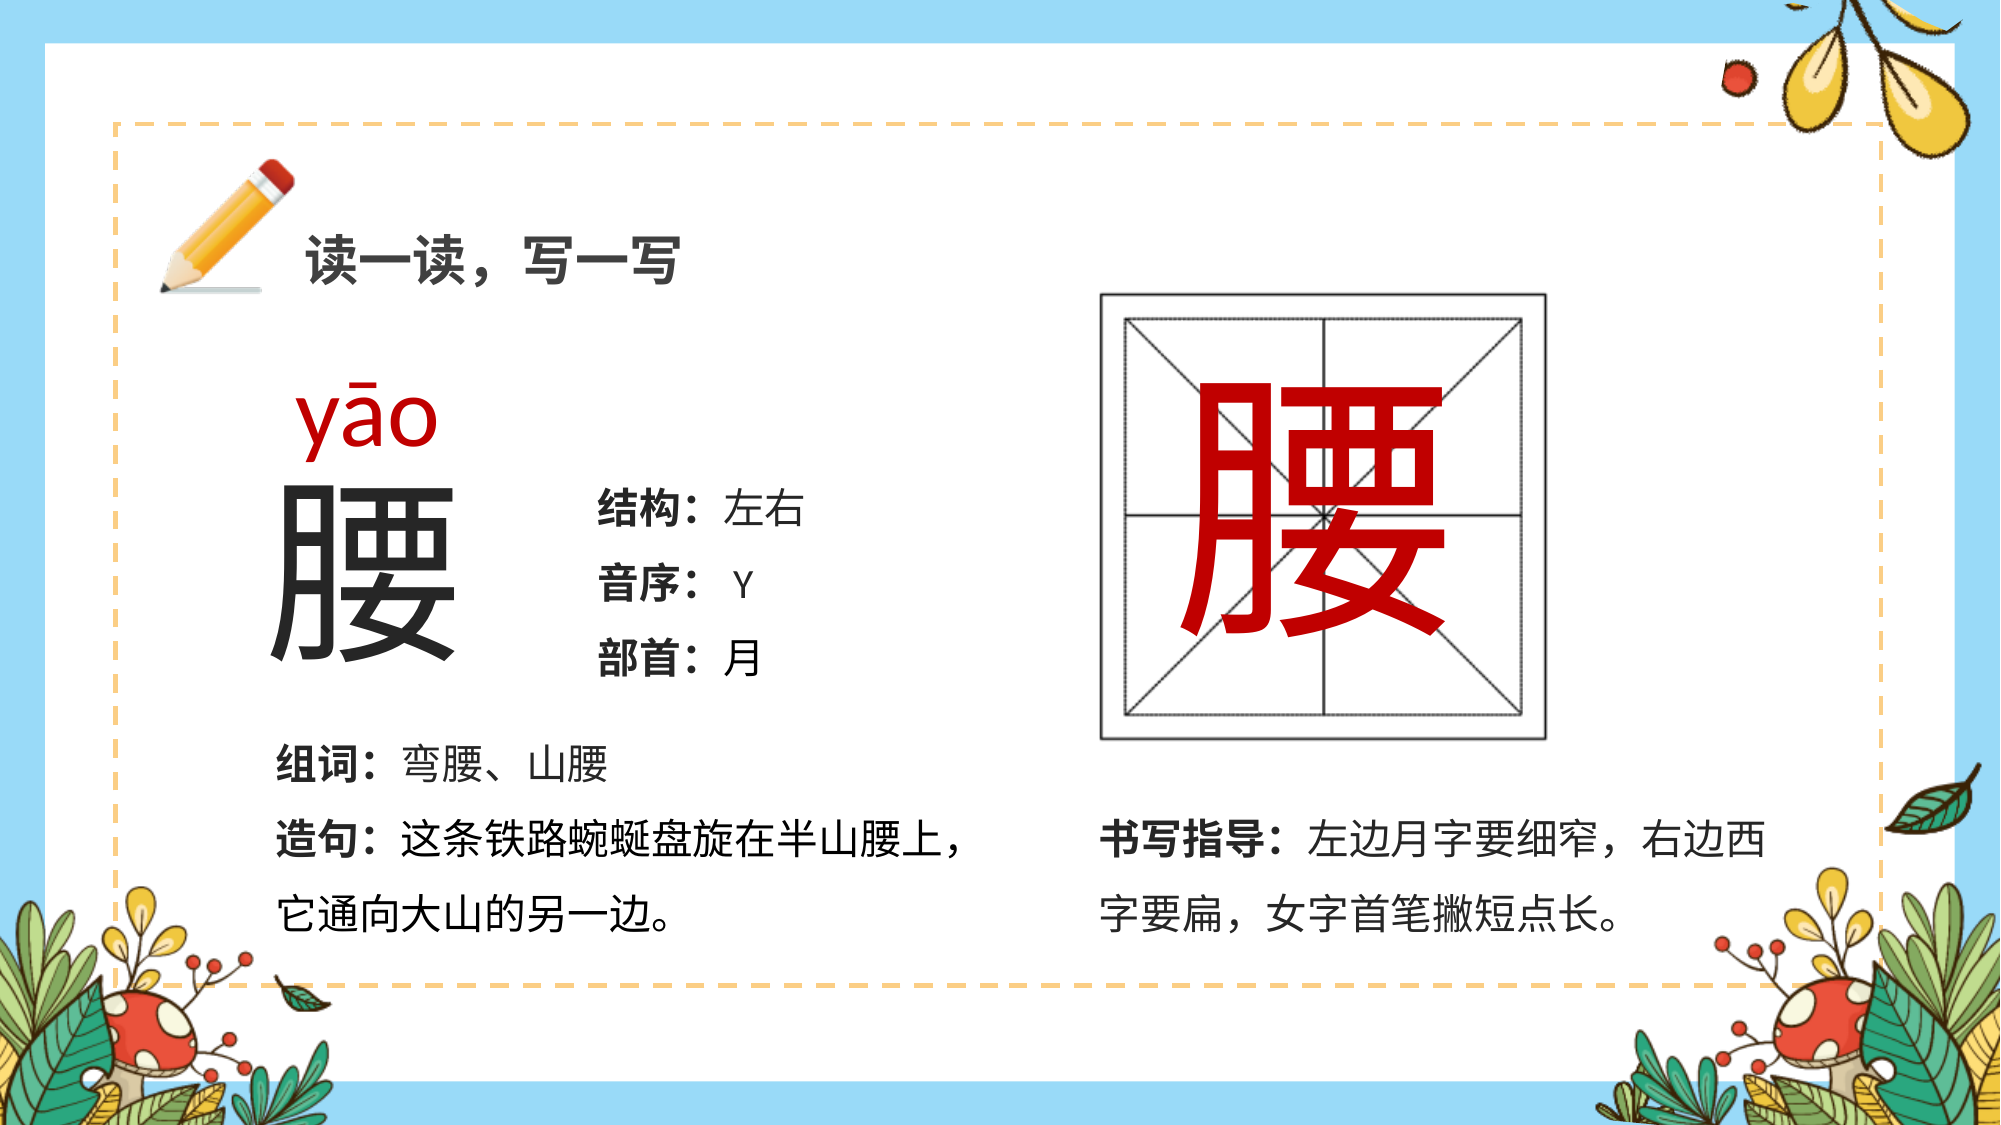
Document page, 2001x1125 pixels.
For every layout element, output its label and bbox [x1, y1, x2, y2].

picture [1050, 236, 1595, 781]
text_box [136, 136, 822, 316]
text_box [0, 0, 2000, 1125]
